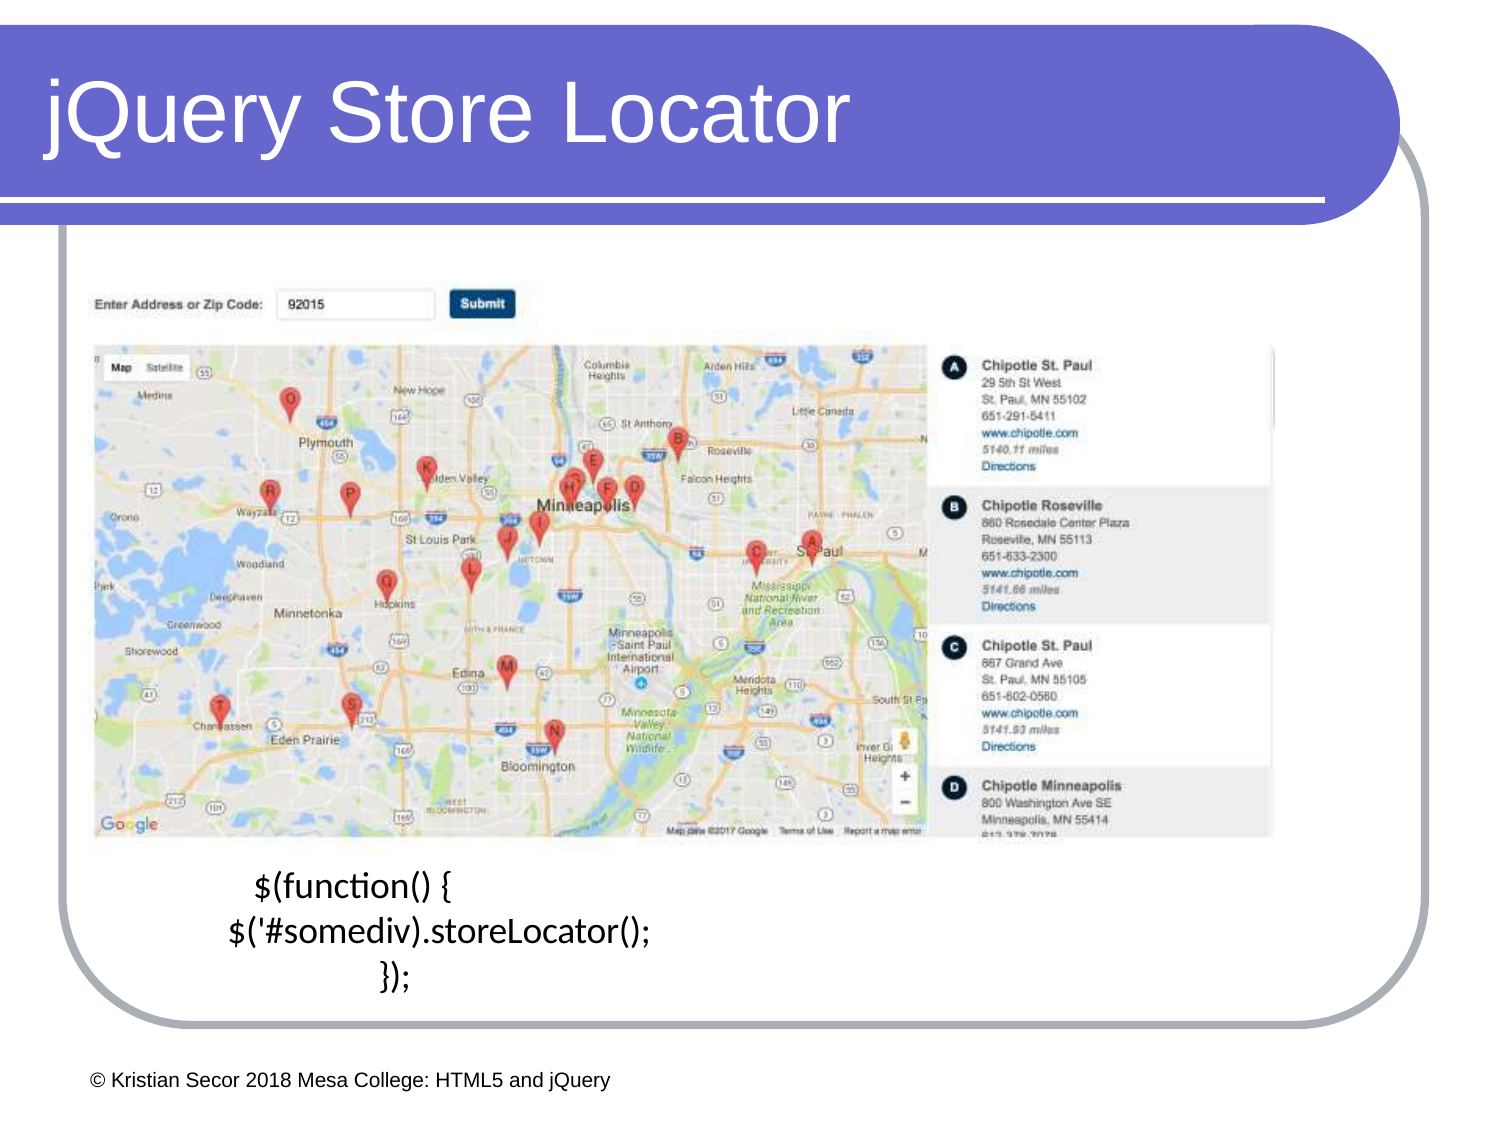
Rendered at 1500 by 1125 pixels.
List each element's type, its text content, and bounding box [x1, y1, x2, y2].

footer © Kristian Secor 2018 Mesa College: HTML5 and jQuery [87, 1066, 932, 1125]
title jQuery Store Locator [42, 53, 855, 244]
text_box $(function() { $('#somediv).storeLocator(); }); [225, 859, 660, 997]
text_box [87, 281, 1275, 853]
